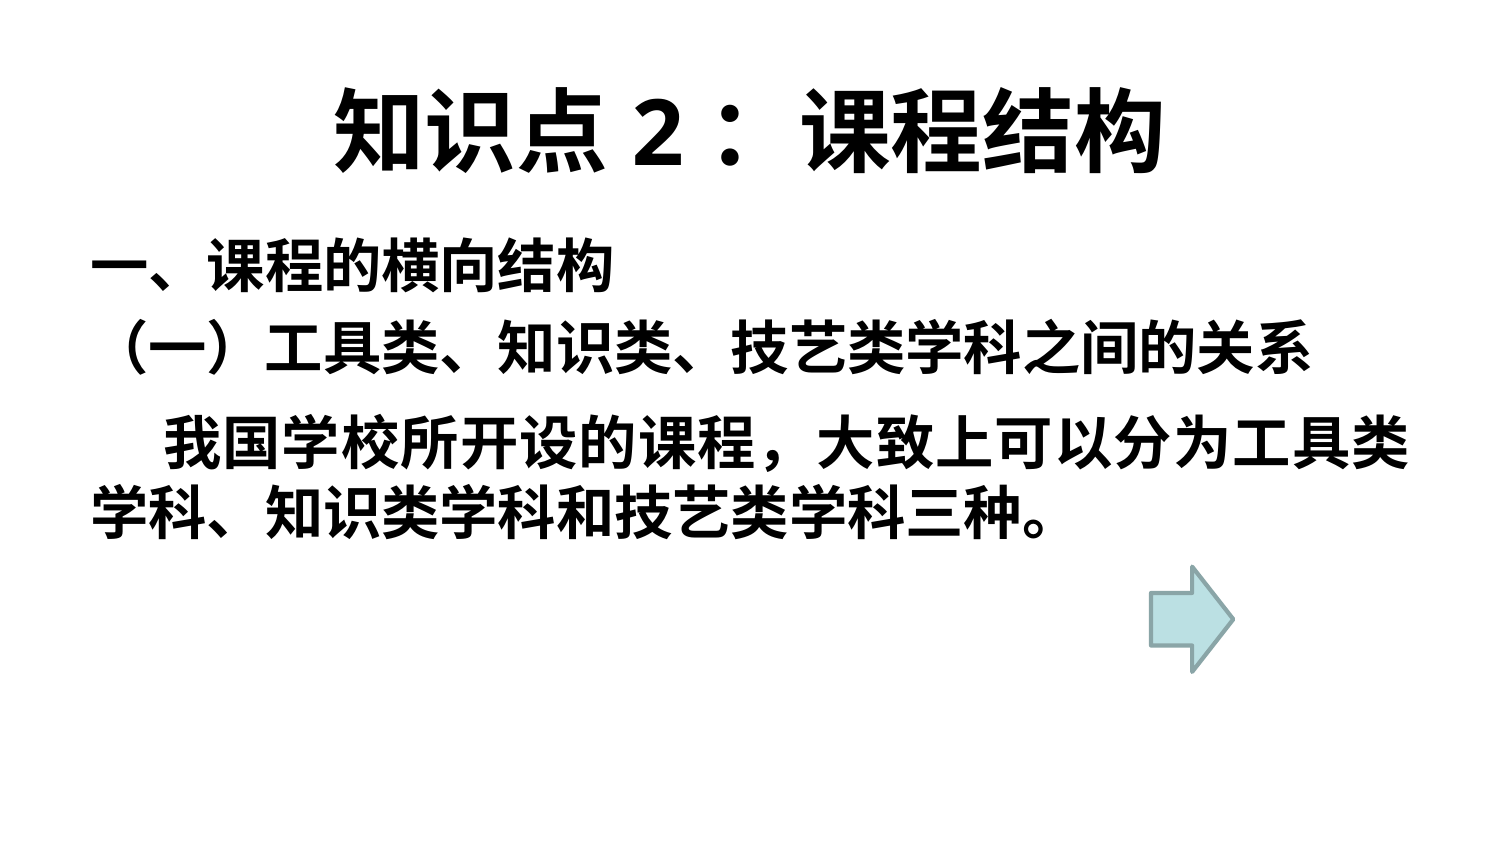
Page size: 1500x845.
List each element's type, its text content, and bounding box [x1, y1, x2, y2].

title 知识点2：课程结构 [74, 58, 1426, 199]
list 一、课程的横向结构 （一）工具类、知识类、技艺类学科之间的关系 我国学校所开设的课程，大致上可以分为工具类学科、知识类学科和技艺类学科三种。 [74, 221, 1426, 680]
text_box [1148, 564, 1235, 674]
